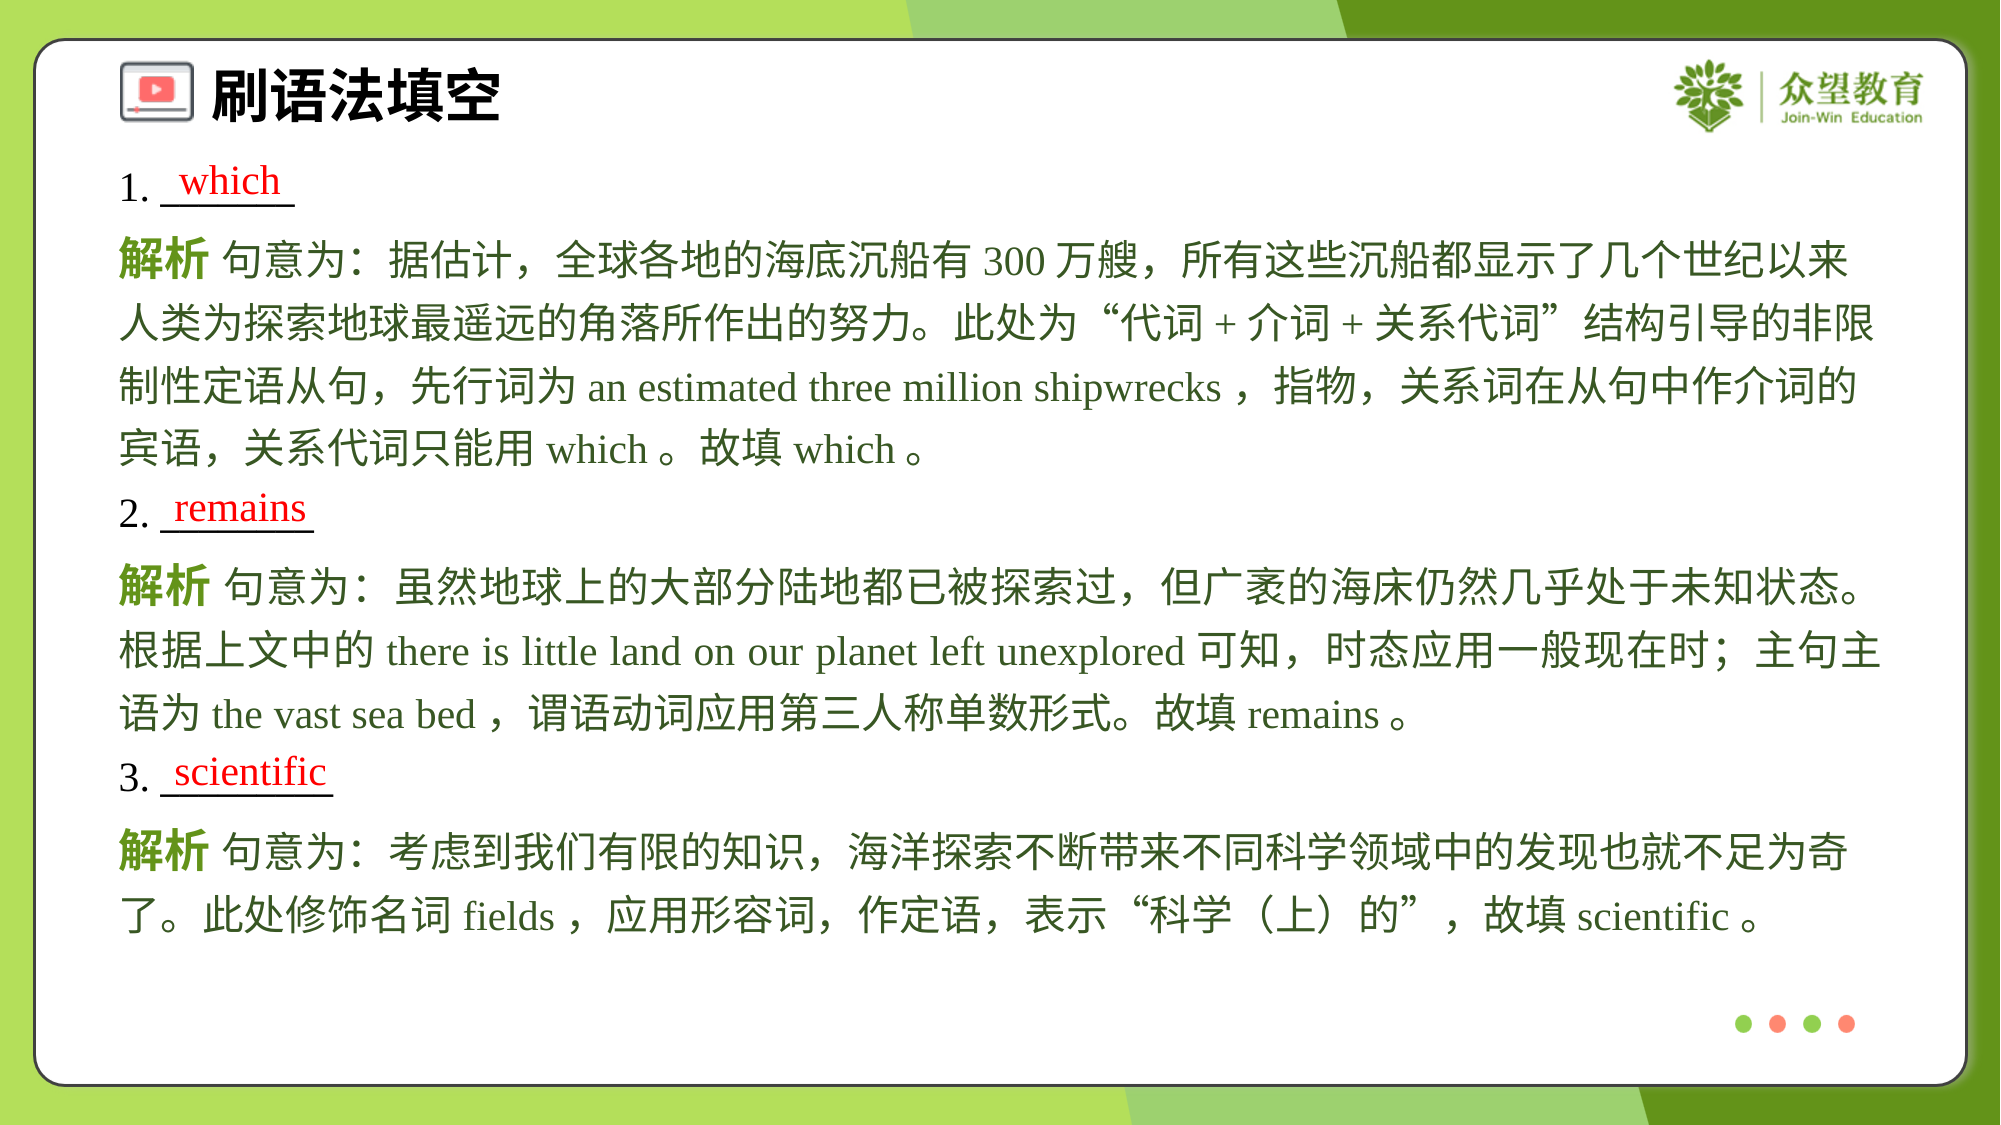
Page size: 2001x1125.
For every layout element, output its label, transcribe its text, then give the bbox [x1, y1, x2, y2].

text_box remains [170, 467, 311, 525]
text_box 解析 句意为：虽然地球上的大部分陆地都已被探索过，但广袤的海床仍然几乎处于未知状态。根据上文中的there is little land on our planet left unexplored可知，时态应用一般现在时；主句主语为the vast sea bed，谓语动词应用第三人称单数形式。故填remains。 [118, 542, 1883, 732]
text_box 3. _________ [118, 737, 1883, 795]
text_box scientific [170, 731, 332, 790]
text_box 解析 句意为：据估计，全球各地的海底沉船有300万艘，所有这些沉船都显示了几个世纪以来人类为探索地球最遥远的角落所作出的努力。此处为“代词+介词+关系代词”结构引导的非限制性定语从句，先行词为an estimated three million shipwrecks，指物，关系词在从句中作介词的宾语，关系代词只能用which。故填which。 [118, 215, 1883, 468]
text_box 解析 句意为：考虑到我们有限的知识，海洋探索不断带来不同科学领域中的发现也就不足为奇了。此处修饰名词fields，应用形容词，作定语，表示“科学（上）的”，故填scientific。 [118, 807, 1883, 934]
text_box which [174, 140, 286, 199]
text_box 2. ________ [118, 473, 1883, 531]
picture [0, 0, 2000, 1125]
text_box 1. _______ [118, 146, 1883, 204]
